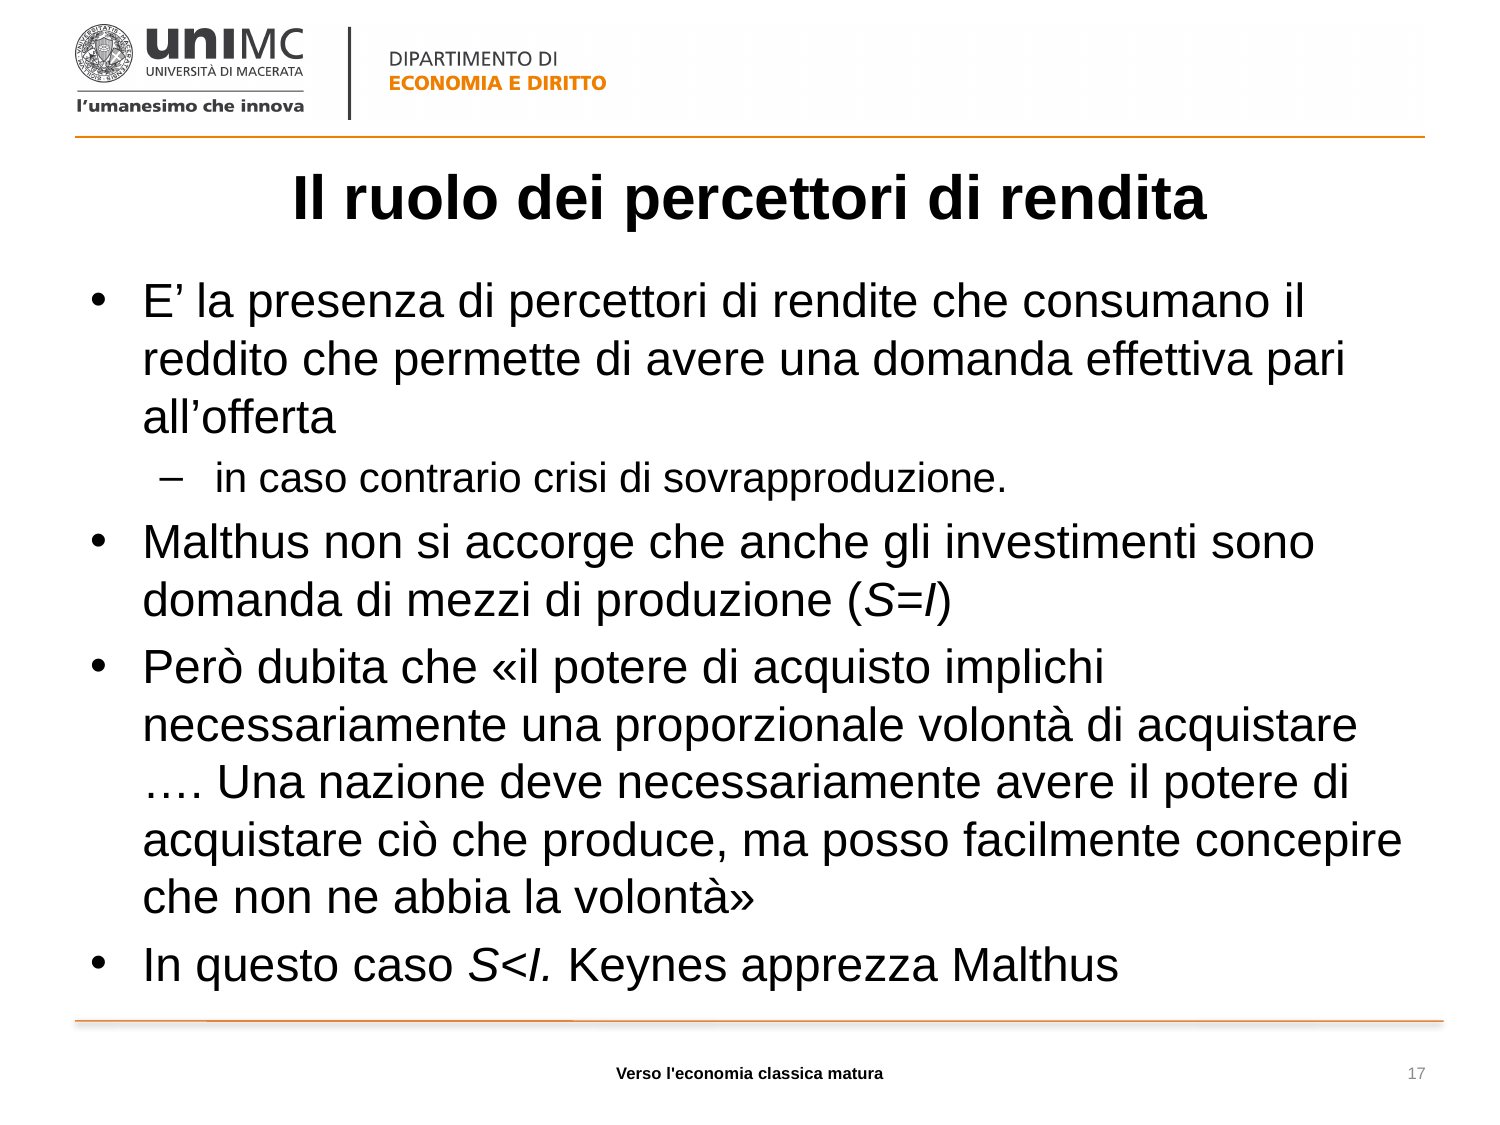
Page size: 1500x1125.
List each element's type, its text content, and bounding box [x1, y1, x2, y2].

slide_number 17 [1091, 1042, 1442, 1103]
title Il ruolo dei percettori di rendita [75, 149, 1425, 241]
picture [75, 24, 1425, 138]
footer Verso l'economia classica matura [512, 1042, 988, 1103]
list E’ la presenza di percettori di rendite che consumano il reddito che permette di avere una domanda effettiva pari all’offerta in caso contrario crisi di sovrapproduzione. Malthus non si accorge che anche gli investimenti sono domanda di mezzi di produzione (S=I) Però dubita che «il potere di acquisto implichi necessariamente una proporzionale volontà di acquistare …. Una nazione deve necessariamente avere il potere di acquistare ciò che produce, ma posso facilmente concepire che non ne abbia la volontà» In questo caso S<I. Keynes apprezza Malthus [75, 262, 1425, 1005]
